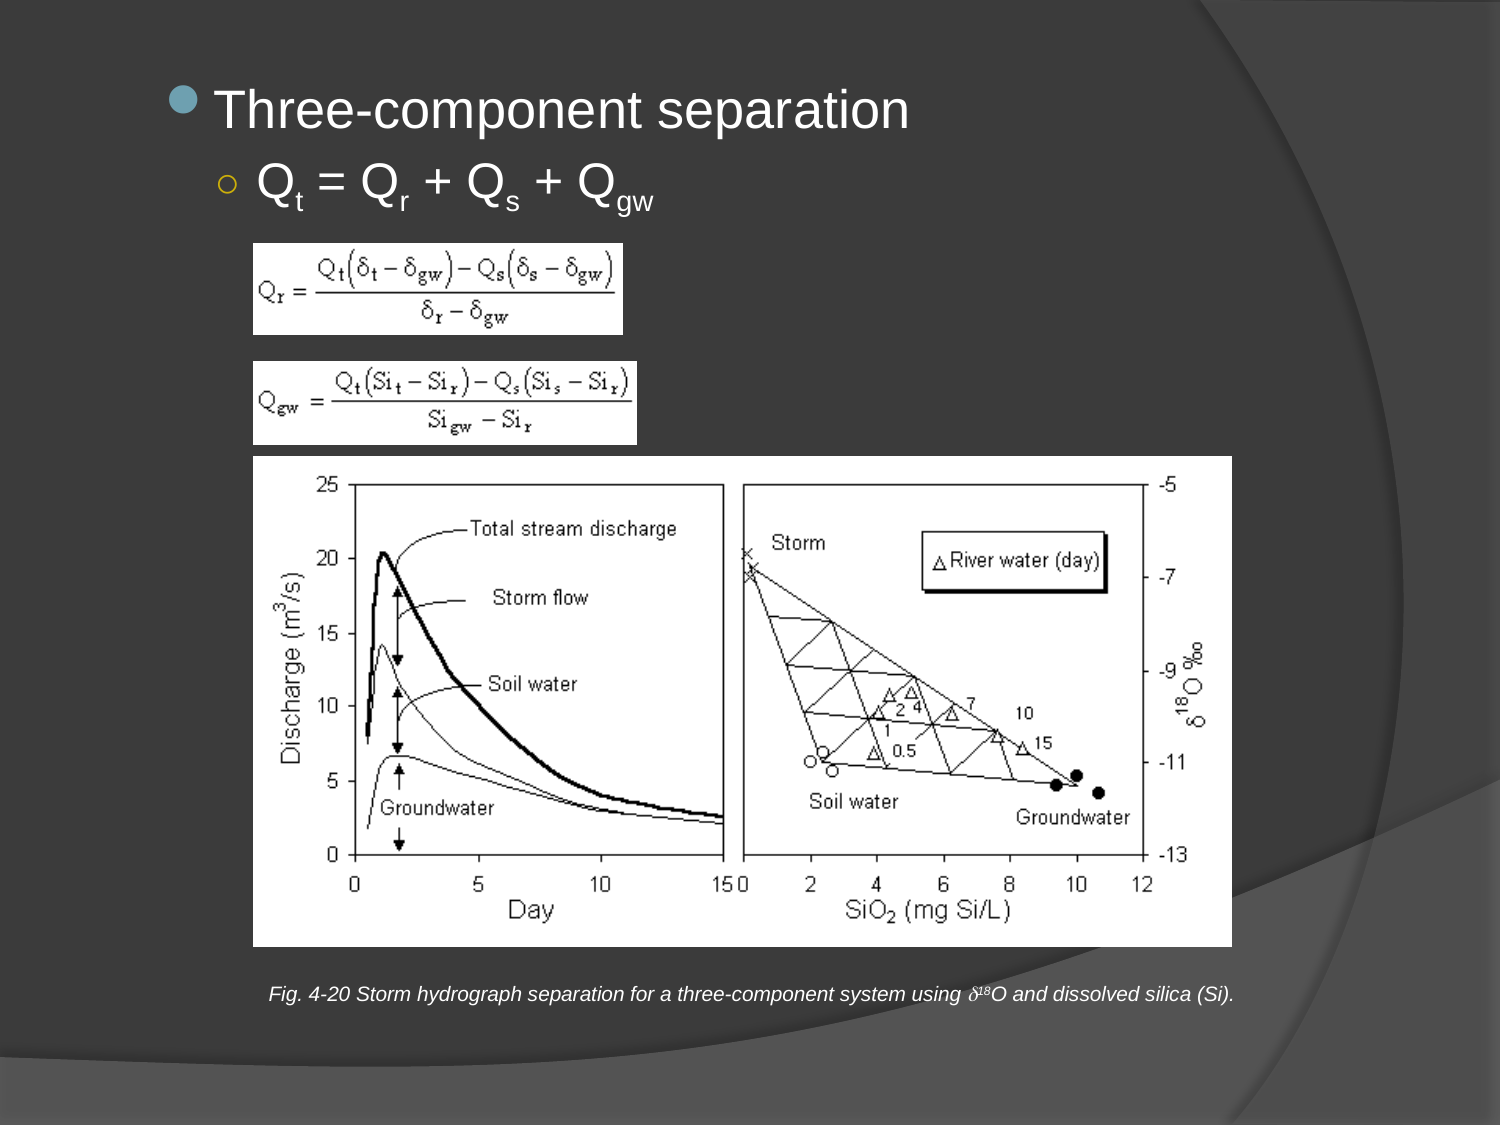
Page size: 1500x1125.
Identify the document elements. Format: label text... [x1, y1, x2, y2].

list Three-component separation Qt = Qr + Qs + Qgw [76, 66, 1425, 809]
picture [253, 243, 623, 335]
picture [253, 361, 637, 445]
text_box Fig. 4-20 Storm hydrograph separation for a three-component system using d18O and dissolved silica (Si). [253, 973, 1376, 1014]
picture [253, 455, 1233, 947]
